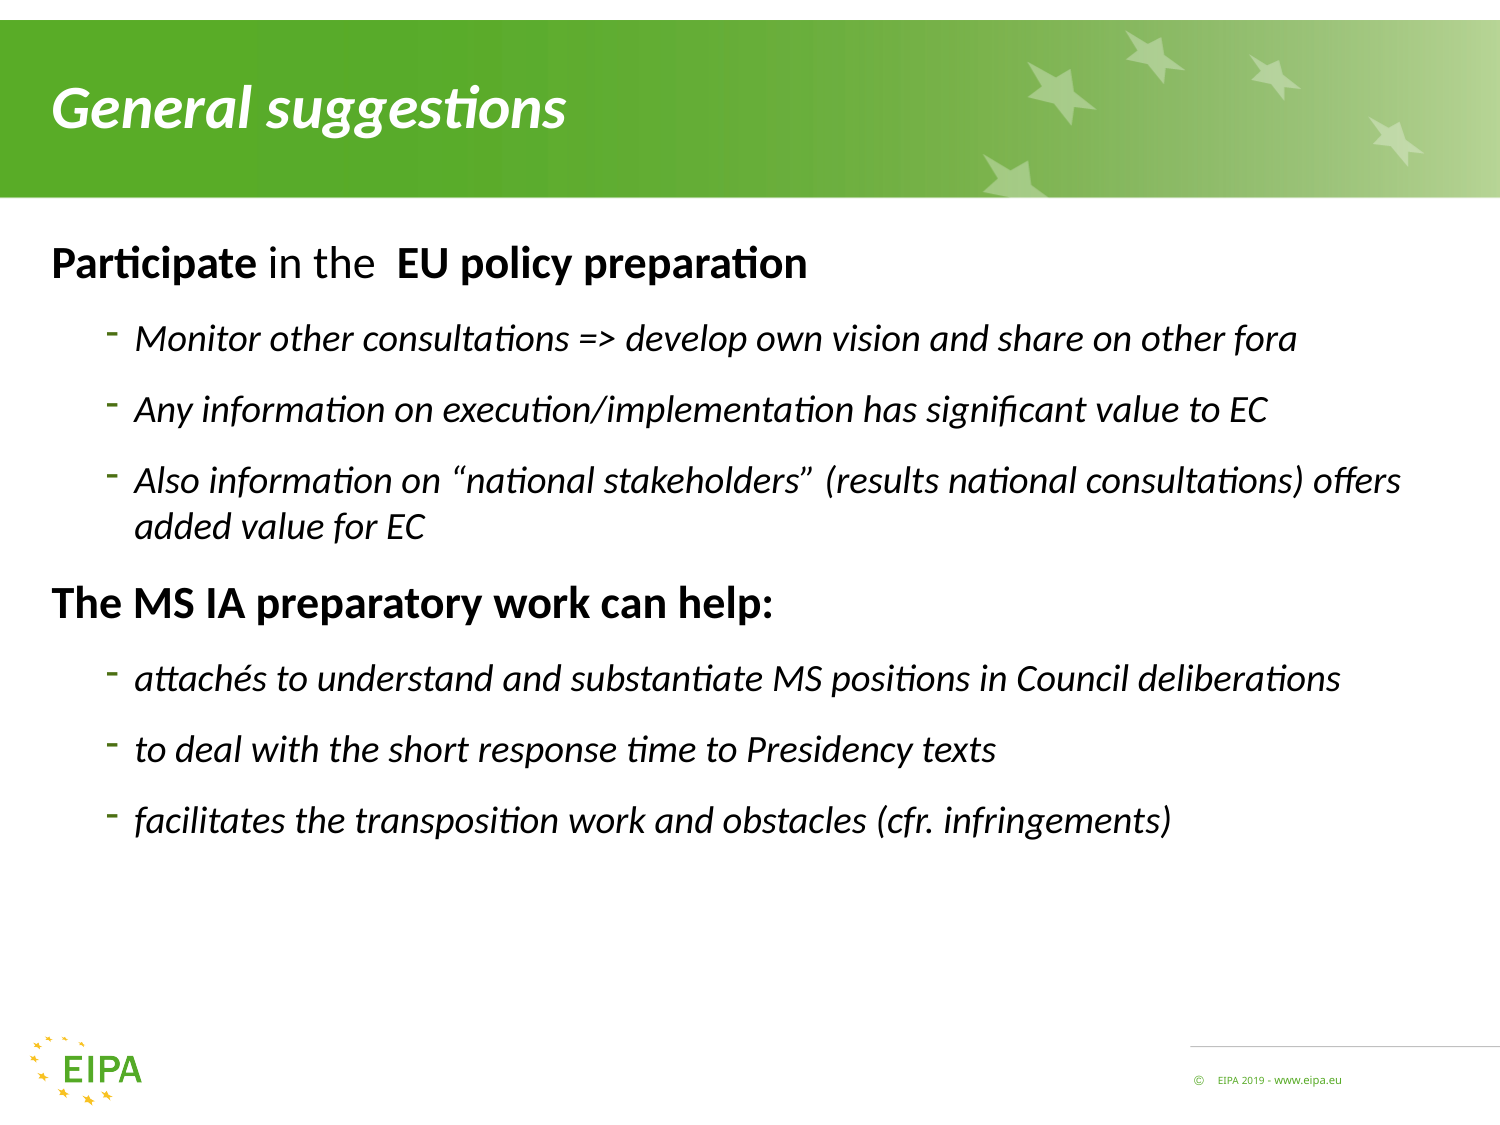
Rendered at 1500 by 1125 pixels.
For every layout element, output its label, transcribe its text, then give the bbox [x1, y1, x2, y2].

title General suggestions [51, 58, 1450, 157]
list Participate in the EU policy preparation Monitor other consultations => develop own vision and share on other fora Any information on execution/implementation has significant value to EC Also information on “national stakeholders” (results national consultations) offers added value for EC The MS IA preparatory work can help: attachés to understand and substantiate MS positions in Council deliberations to deal with the short response time to Presidency texts facilitates the transposition work and obstacles (cfr. infringements) [51, 225, 1450, 995]
picture [0, 0, 1500, 1125]
